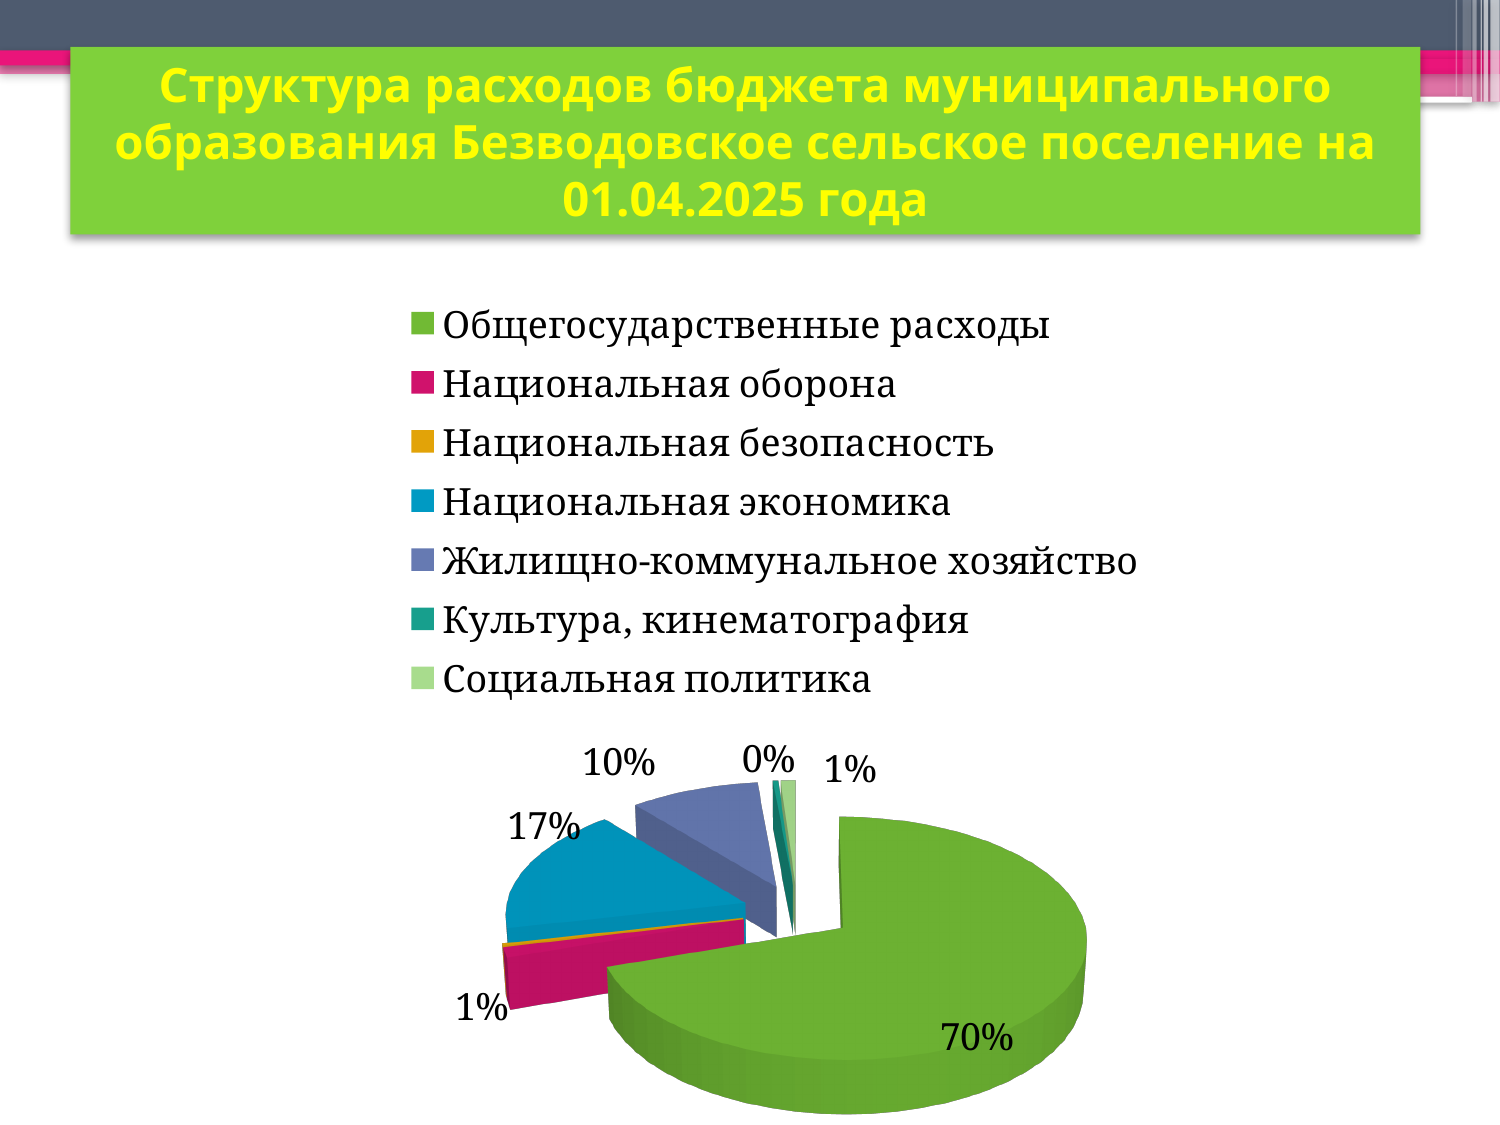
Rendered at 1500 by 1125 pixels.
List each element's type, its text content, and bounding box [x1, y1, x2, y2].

chart [100, 278, 1451, 1125]
title Структура расходов бюджета муниципального образования Безводовское сельское поселение на 01.04.2025 года [70, 46, 1421, 235]
